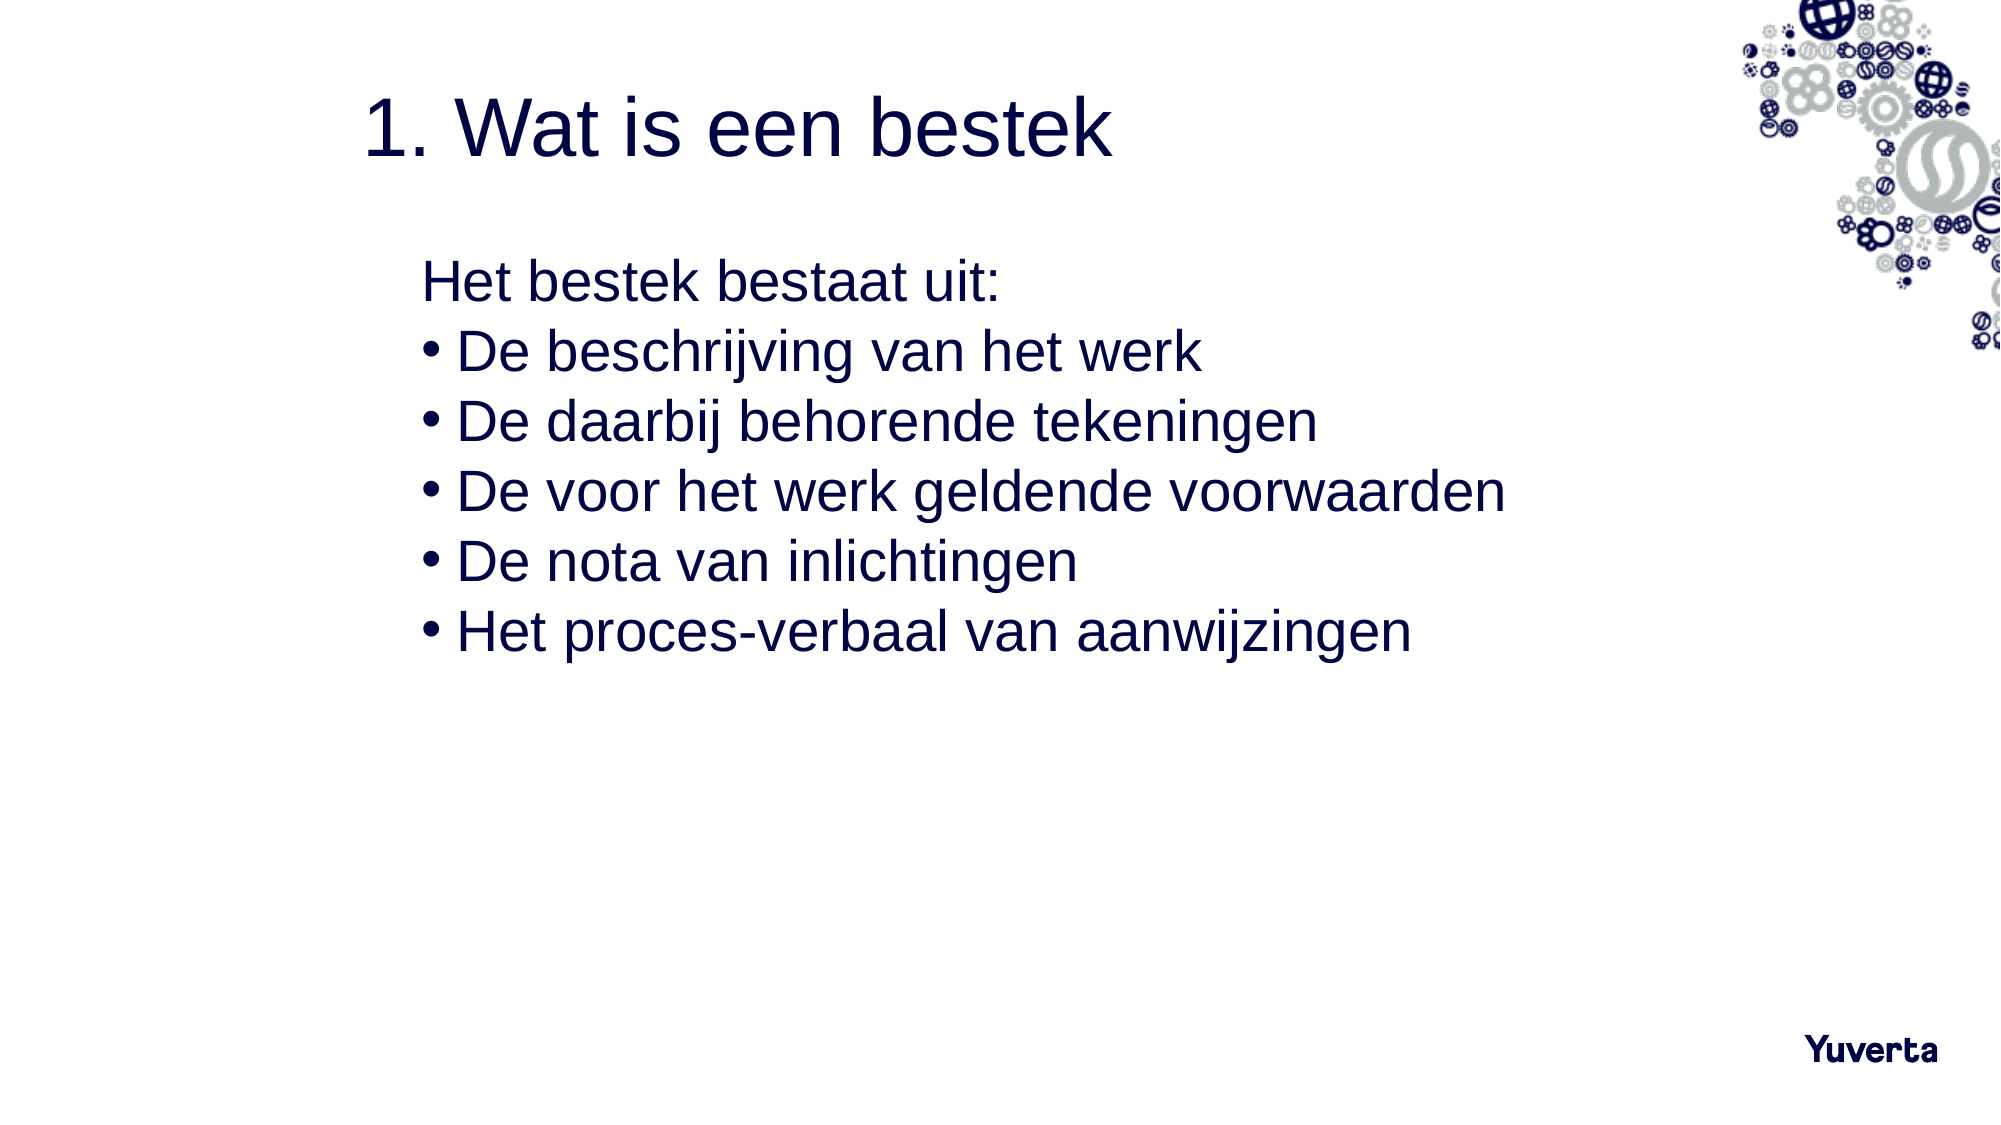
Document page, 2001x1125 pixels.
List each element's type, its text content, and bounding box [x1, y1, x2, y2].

list Het bestek bestaat uit: De beschrijving van het werk De daarbij behorende tekeningen De voor het werk geldende voorwaarden De nota van inlichtingen Het proces-verbaal van aanwijzingen [421, 243, 1650, 1026]
picture [0, 0, 2000, 1125]
title 1. Wat is een bestek [362, 78, 1638, 204]
